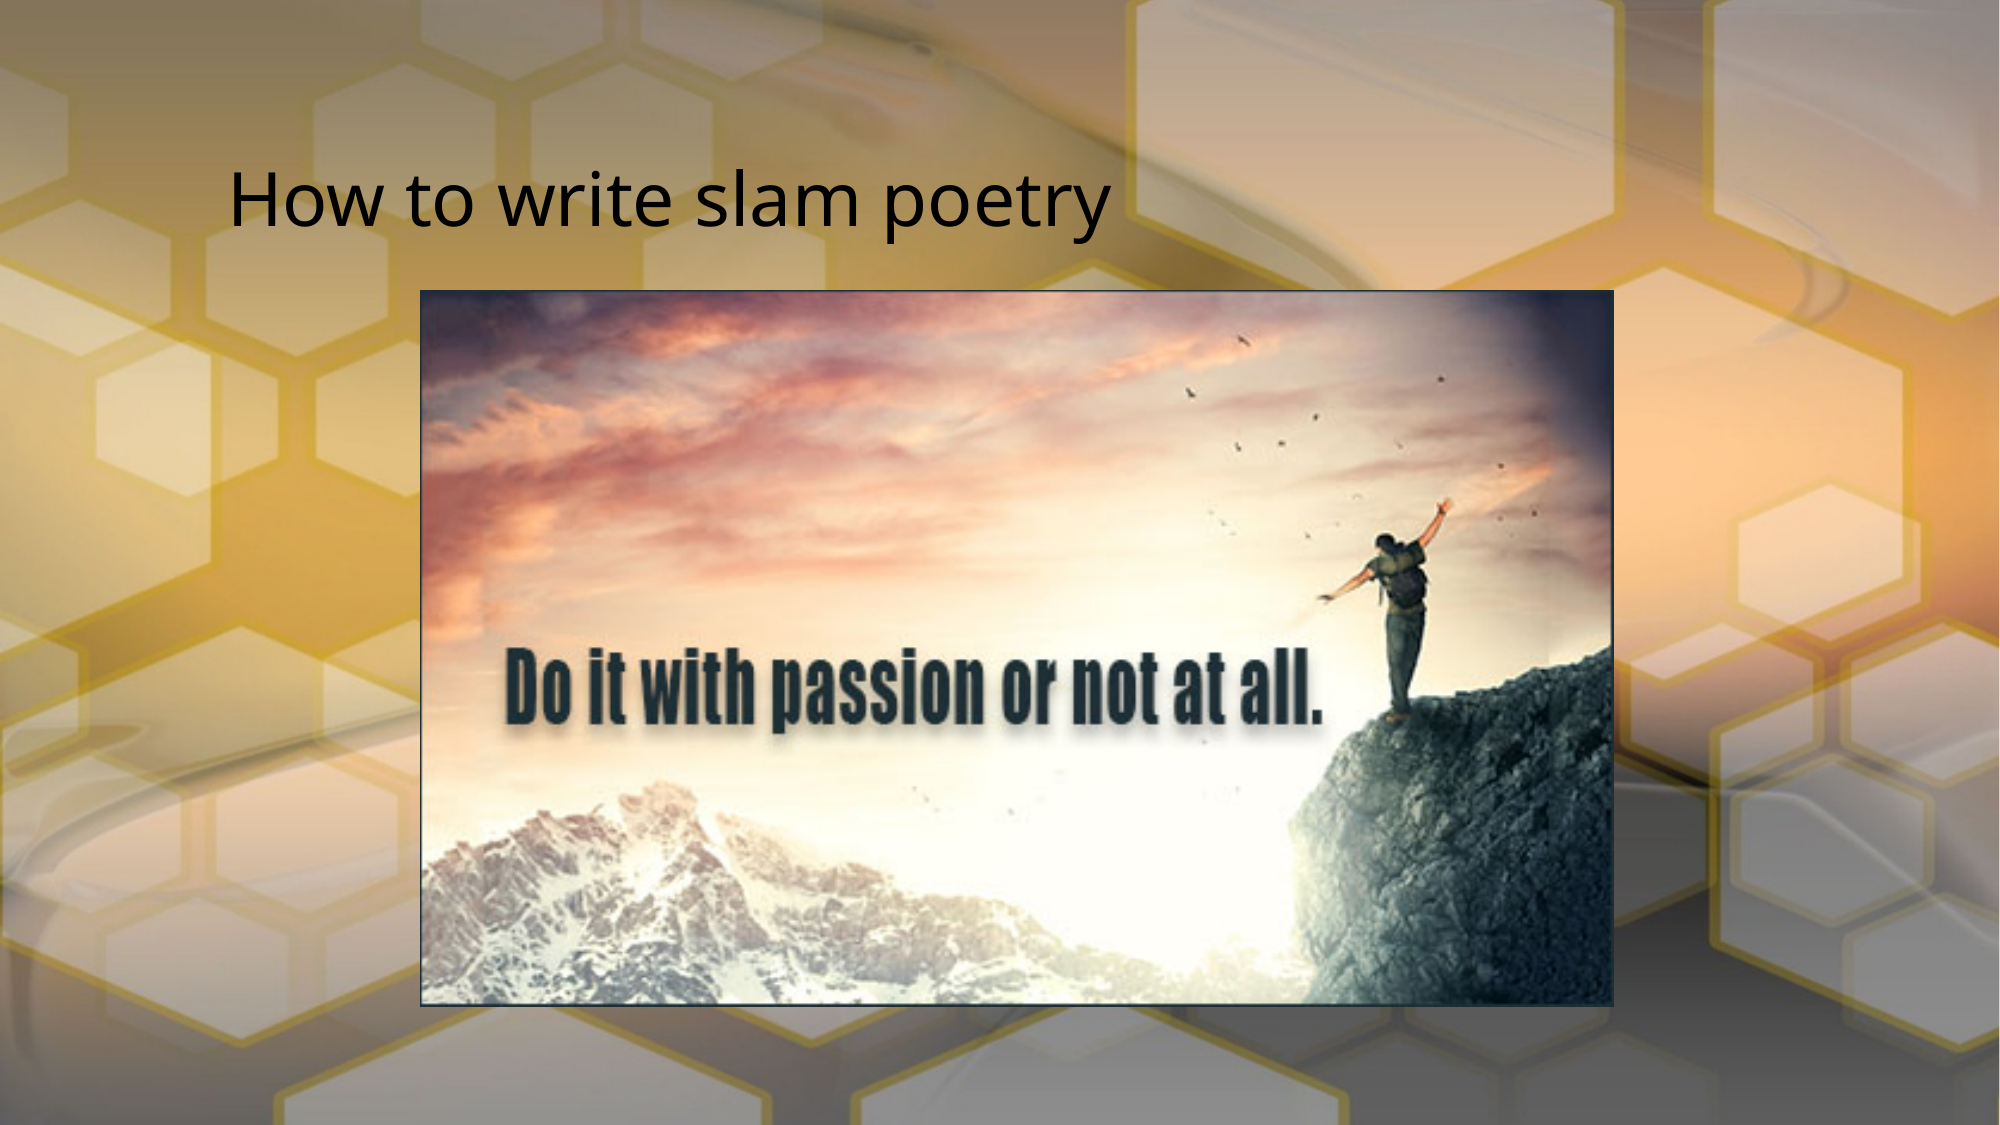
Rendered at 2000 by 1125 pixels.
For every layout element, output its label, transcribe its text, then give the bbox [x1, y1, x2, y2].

title How to write slam poetry [212, 62, 1788, 250]
picture [0, 0, 2000, 1125]
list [420, 290, 1615, 1007]
